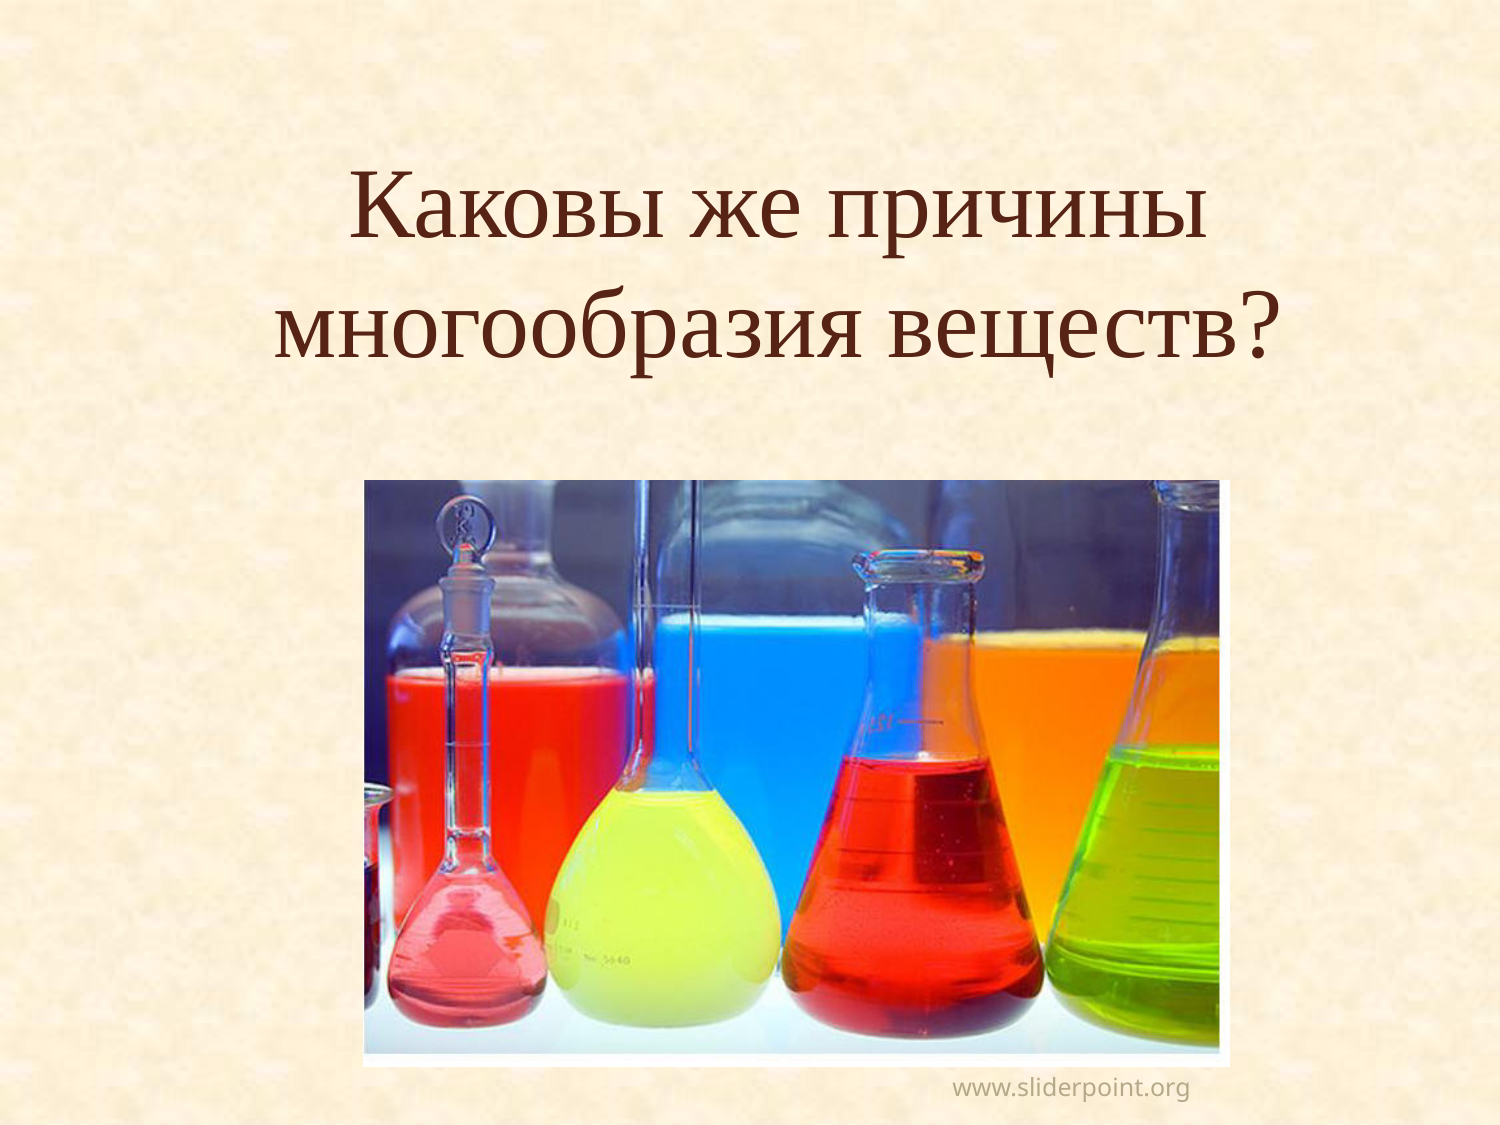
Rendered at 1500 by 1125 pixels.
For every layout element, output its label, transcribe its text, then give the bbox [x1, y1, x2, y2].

footer www.sliderpoint.org [937, 1034, 1413, 1113]
picture [0, 0, 1500, 1125]
title Каковы же причины многообразия веществ? [164, 164, 1394, 352]
